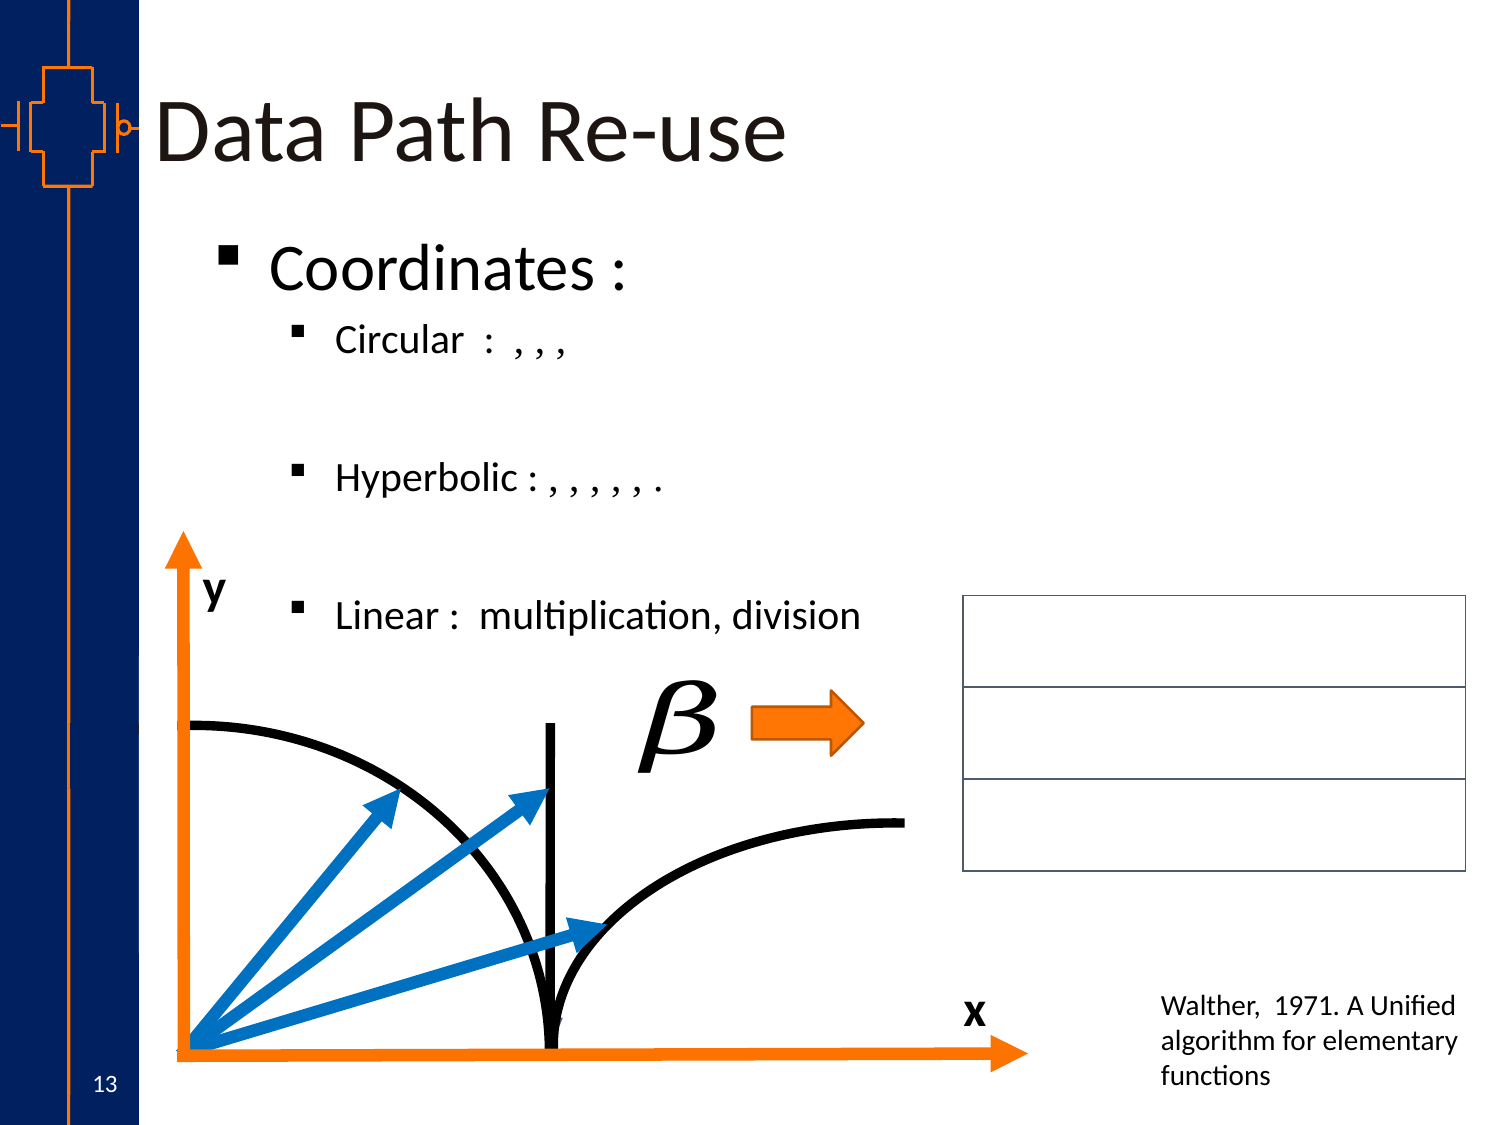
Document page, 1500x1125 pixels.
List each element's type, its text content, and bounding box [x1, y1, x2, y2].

title Data Path Re-use [139, 0, 1500, 188]
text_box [0, 530, 1500, 1125]
